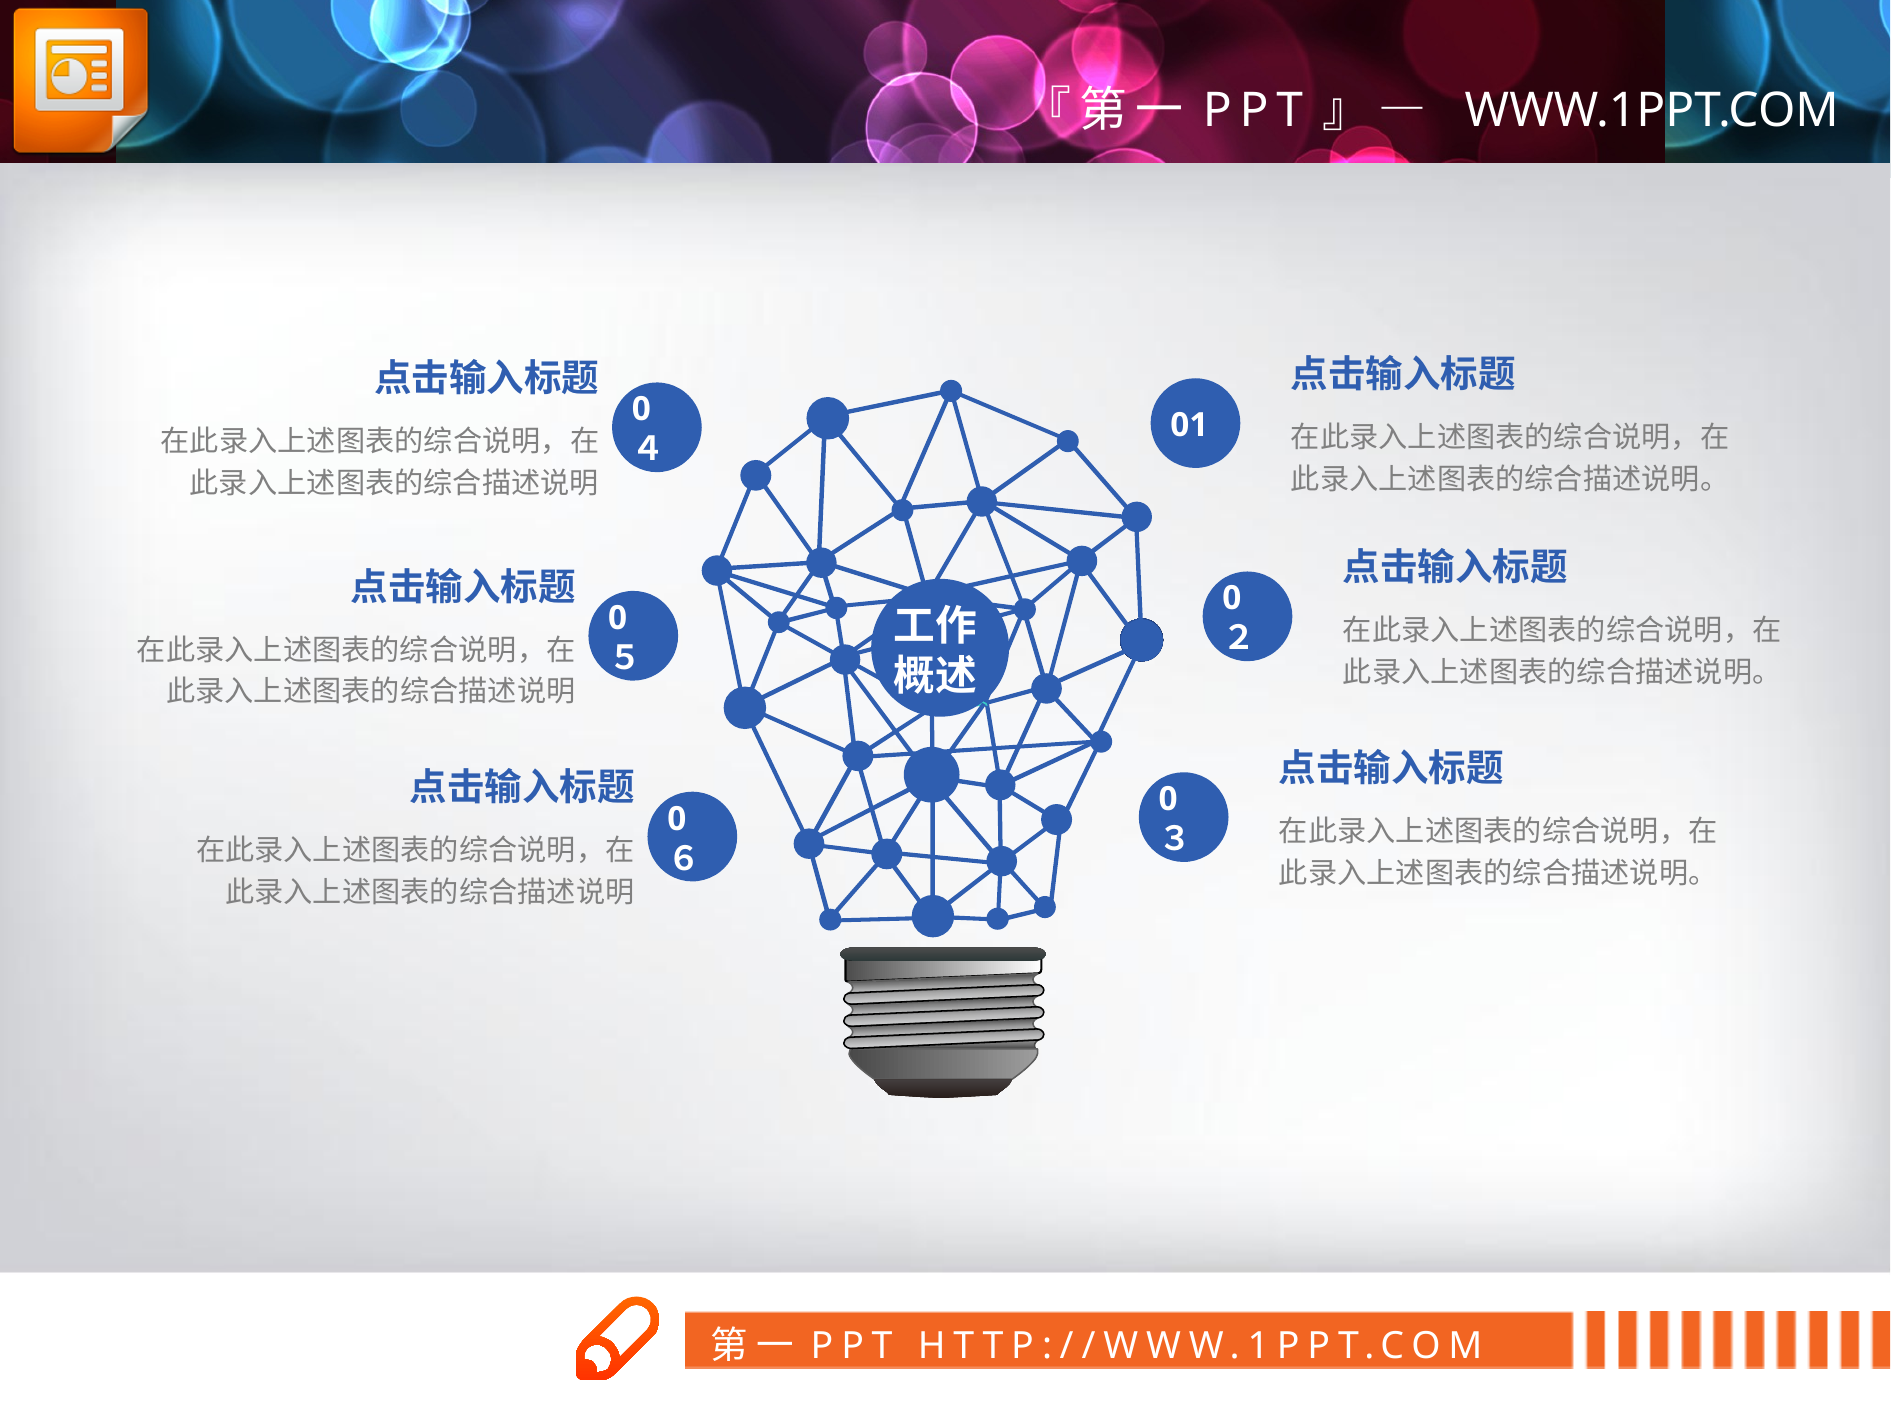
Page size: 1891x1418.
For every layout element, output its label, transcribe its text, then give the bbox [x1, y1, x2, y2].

text_box 在此录入上述图表的综合说明，在此录入上述图表的综合描述说明 [118, 407, 615, 507]
text_box 点击输入标题 [1264, 736, 1717, 797]
text_box 在此录入上述图表的综合说明，在此录入上述图表的综合描述说明。 [1263, 797, 1761, 897]
picture [685, 1311, 1891, 1369]
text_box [647, 791, 738, 882]
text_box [701, 379, 1164, 1099]
text_box 在此录入上述图表的综合说明，在此录入上述图表的综合描述说明。 [1327, 596, 1824, 696]
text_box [611, 382, 702, 473]
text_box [1202, 571, 1293, 662]
text_box 在此录入上述图表的综合说明，在此录入上述图表的综合描述说明 [153, 817, 650, 916]
picture [0, 0, 1891, 1275]
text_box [1138, 771, 1229, 863]
text_box 点击输入标题 [138, 555, 591, 616]
text_box 点击输入标题 [1275, 342, 1729, 403]
text_box 点击输入标题 [197, 755, 650, 816]
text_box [1150, 377, 1241, 469]
text_box 在此录入上述图表的综合说明，在此录入上述图表的综合描述说明。 [1275, 403, 1772, 503]
text_box 在此录入上述图表的综合说明，在此录入上述图表的综合描述说明 [94, 616, 591, 716]
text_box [588, 590, 679, 681]
text_box 点击输入标题 [161, 346, 615, 407]
text_box 点击输入标题 [1327, 535, 1781, 596]
